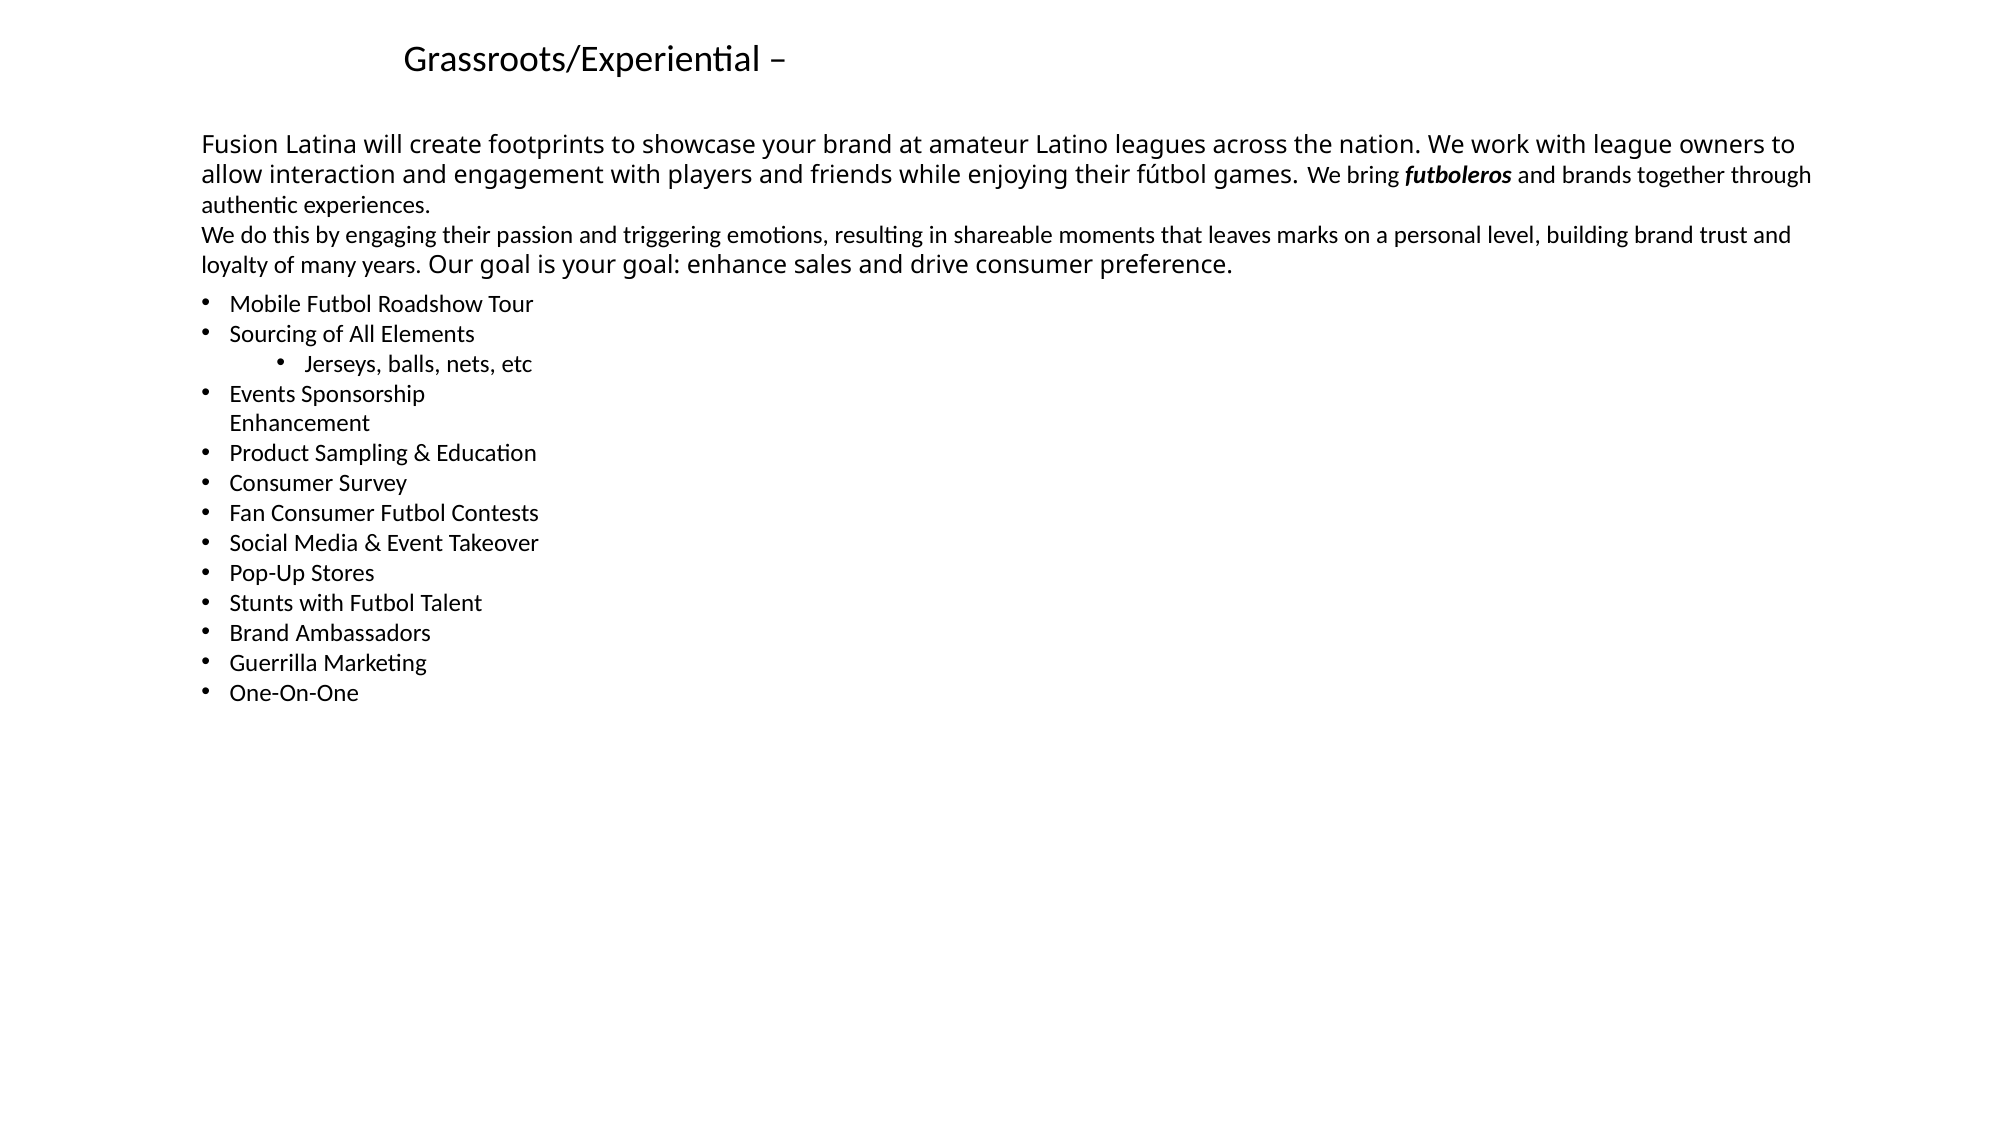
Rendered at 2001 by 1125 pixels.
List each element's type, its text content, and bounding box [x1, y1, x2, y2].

text_box Mobile Futbol Roadshow Tour Sourcing of All Elements Jerseys, balls, nets, etc Events Sponsorship Enhancement Product Sampling & Education Consumer Survey Fan Consumer Futbol Contests Social Media & Event Takeover Pop-Up Stores Stunts with Futbol Talent Brand Ambassadors Guerrilla Marketing One-On-One [186, 286, 587, 744]
text_box Grassroots/Experiential – [388, 26, 803, 87]
text_box Fusion Latina will create footprints to showcase your brand at amateur Latino leagues across the nation. We work with league owners to allow interaction and engagement with players and friends while enjoying their fútbol games. We bring futboleros and brands together through authentic experiences. We do this by engaging their passion and triggering emotions, resulting in shareable moments that leaves marks on a personal level, building brand trust and loyalty of many years. Our goal is your goal: enhance sales and drive consumer preference. [186, 121, 1863, 286]
